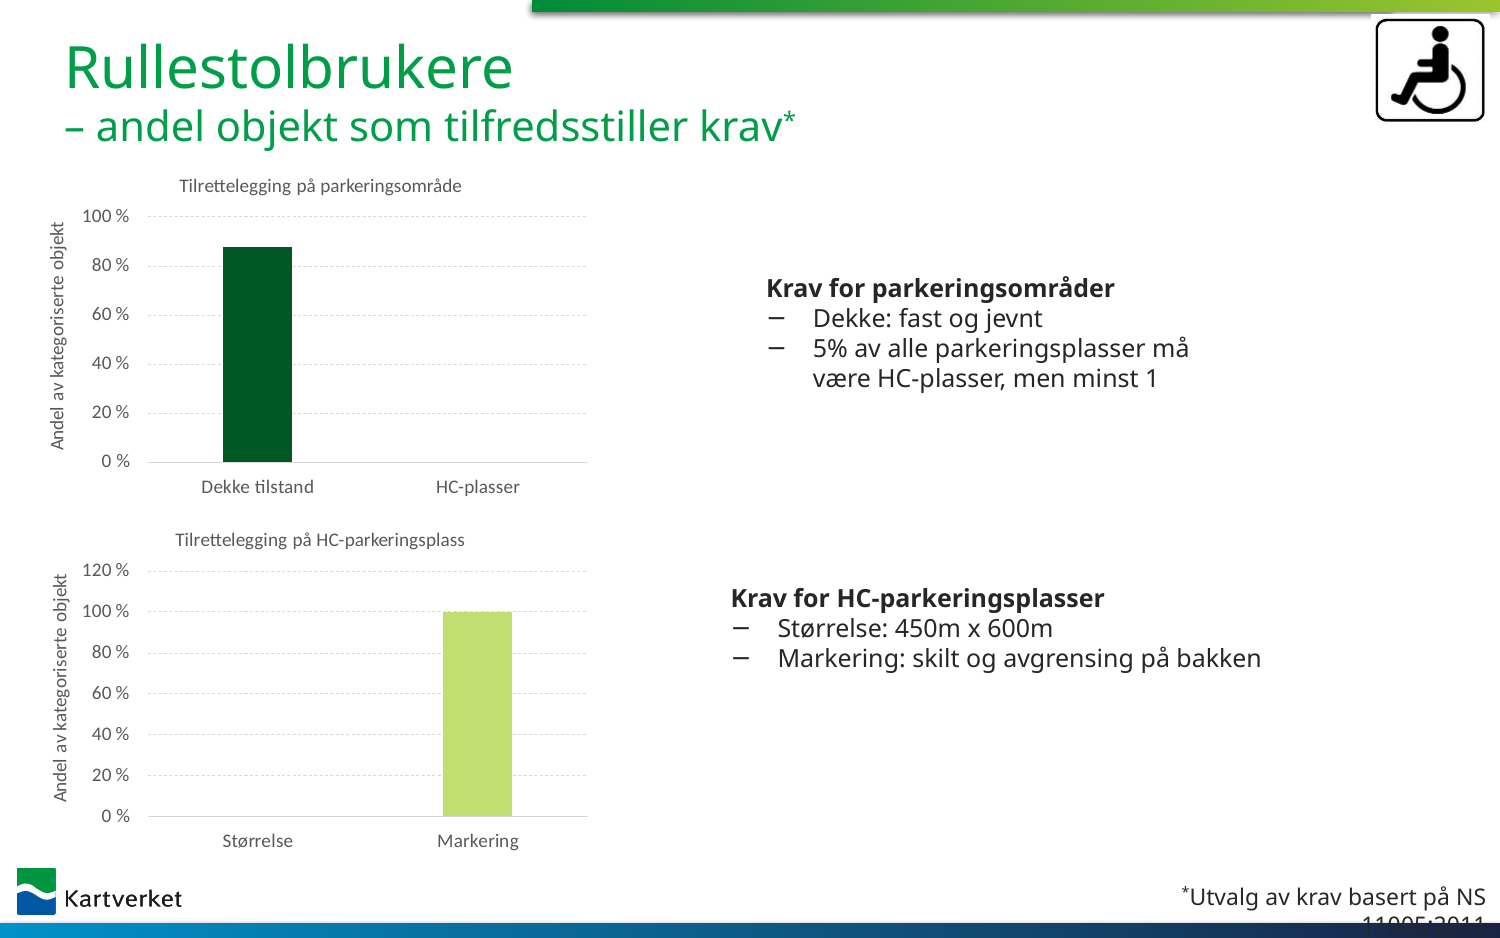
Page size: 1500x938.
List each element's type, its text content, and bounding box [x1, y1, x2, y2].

text_box Rullestolbrukere – andel objekt som tilfredsstiller krav* [49, 23, 1431, 158]
picture [1371, 13, 1491, 127]
text_box Krav for parkeringsområder Dekke: fast og jevnt 5% av alle parkeringsplasser må være HC-plasser, men minst 1 [751, 264, 1232, 400]
picture [41, 520, 599, 859]
picture [41, 166, 599, 505]
text_box *Utvalg av krav basert på NS 11005:2011 [1068, 873, 1500, 938]
text_box Krav for HC-parkeringsplasser Størrelse: 450m x 600m Markering: skilt og avgrensing på bakken [715, 574, 1278, 680]
